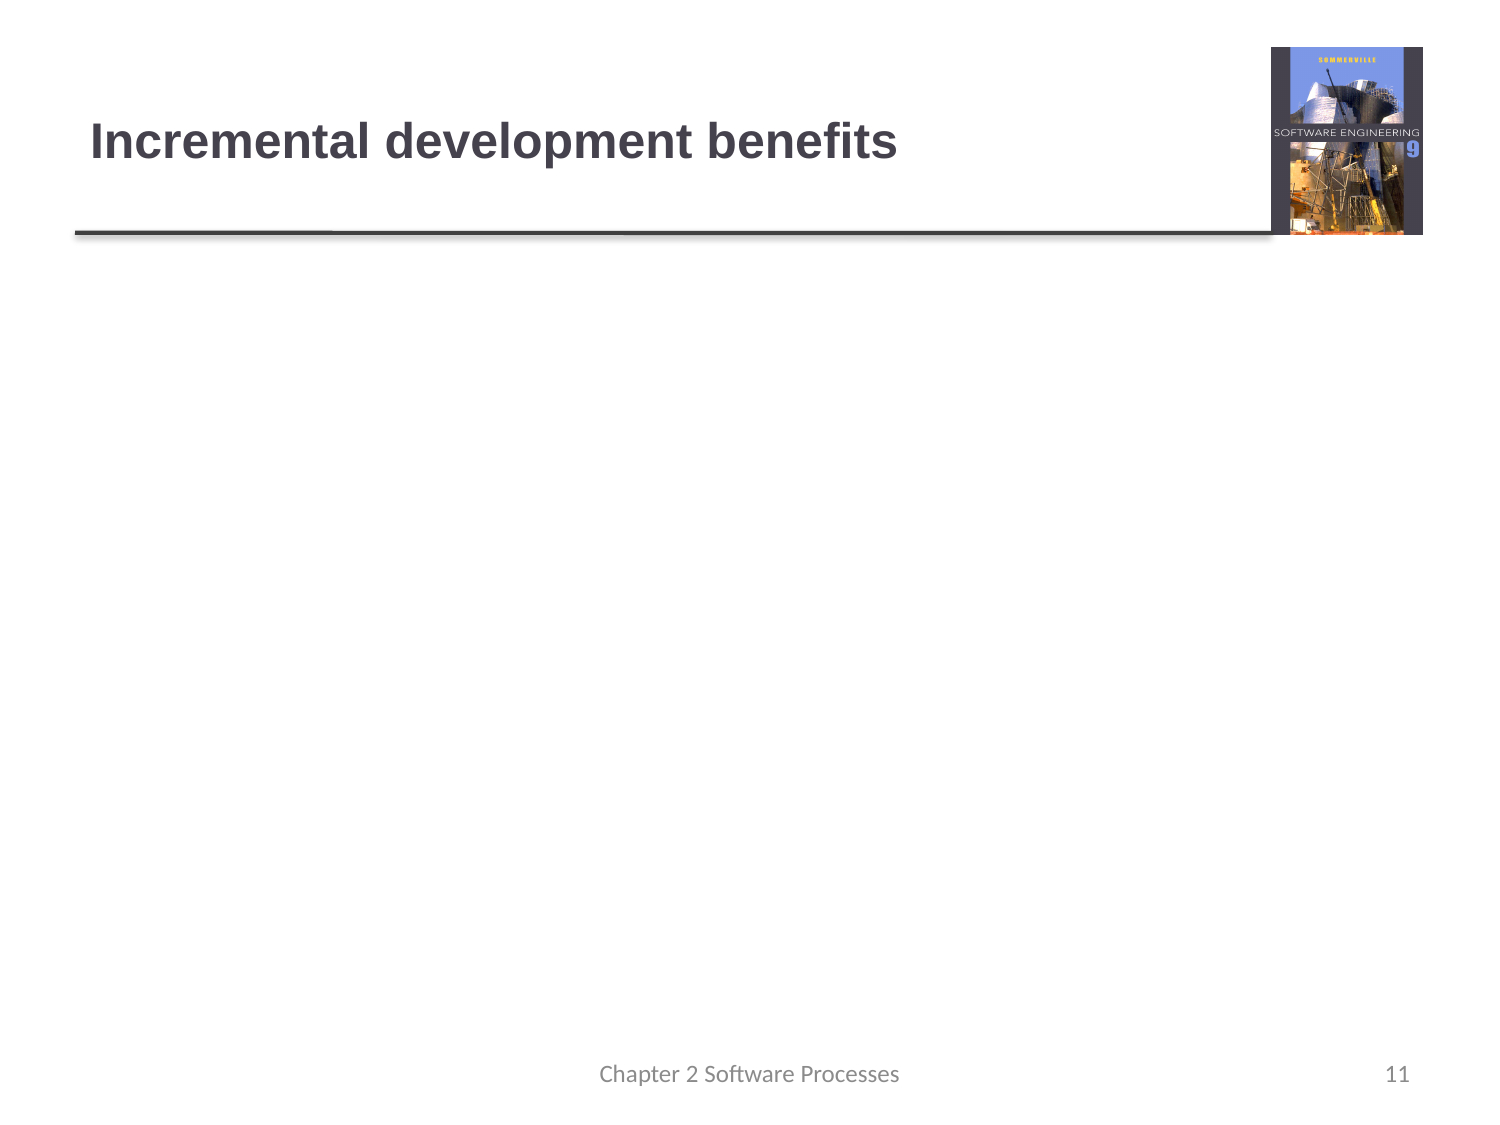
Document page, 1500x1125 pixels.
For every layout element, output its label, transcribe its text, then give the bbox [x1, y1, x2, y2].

title Incremental development benefits [74, 44, 1272, 233]
footer Chapter 2 Software Processes [512, 1042, 988, 1103]
picture [1272, 47, 1423, 235]
slide_number 11 [1074, 1042, 1425, 1103]
